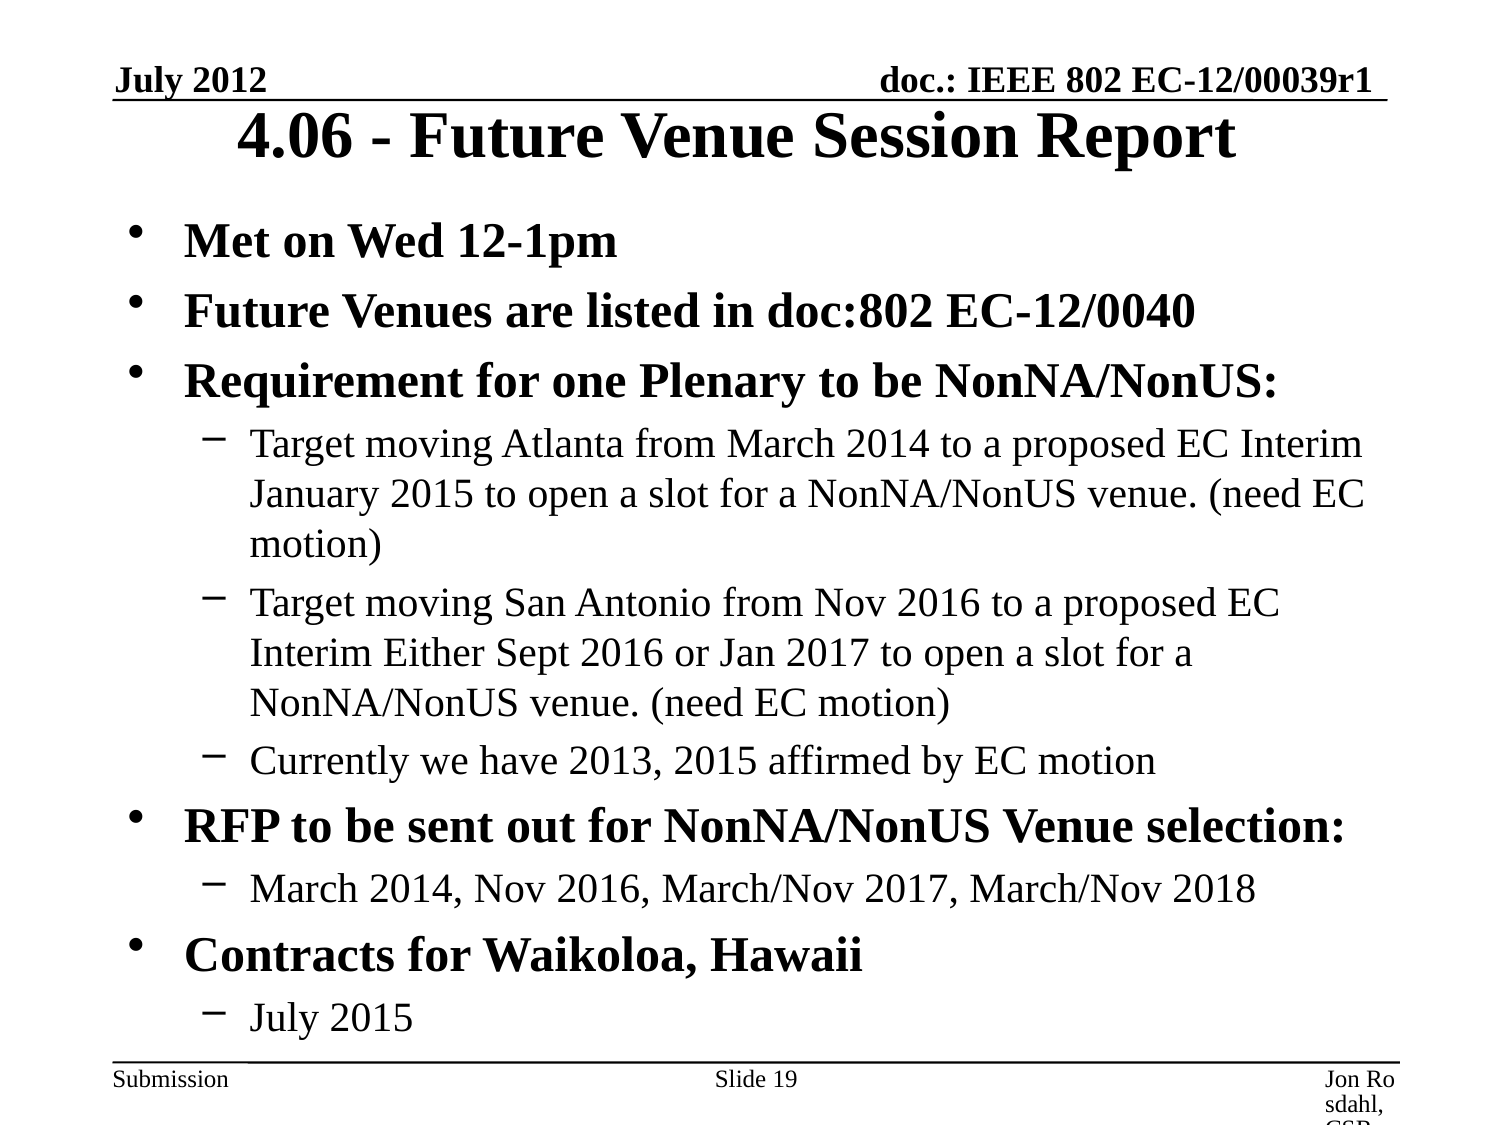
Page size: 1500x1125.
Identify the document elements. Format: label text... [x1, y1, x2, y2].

list Met on Wed 12-1pm Future Venues are listed in doc:802 EC-12/0040 Requirement for one Plenary to be NonNA/NonUS: Target moving Atlanta from March 2014 to a proposed EC Interim January 2015 to open a slot for a NonNA/NonUS venue. (need EC motion) Target moving San Antonio from Nov 2016 to a proposed EC Interim Either Sept 2016 or Jan 2017 to open a slot for a NonNA/NonUS venue. (need EC motion) Currently we have 2013, 2015 affirmed by EC motion RFP to be sent out for NonNA/NonUS Venue selection: March 2014, Nov 2016, March/Nov 2017, March/Nov 2018 Contracts for Waikoloa, Hawaii July 2015 [112, 199, 1388, 1051]
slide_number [114, 54, 290, 101]
slide_number Slide 19 [712, 1061, 800, 1093]
footer Jon Rosdahl, CSR [1324, 1061, 1402, 1093]
title 4.06 - Future Venue Session Report [99, 99, 1376, 163]
